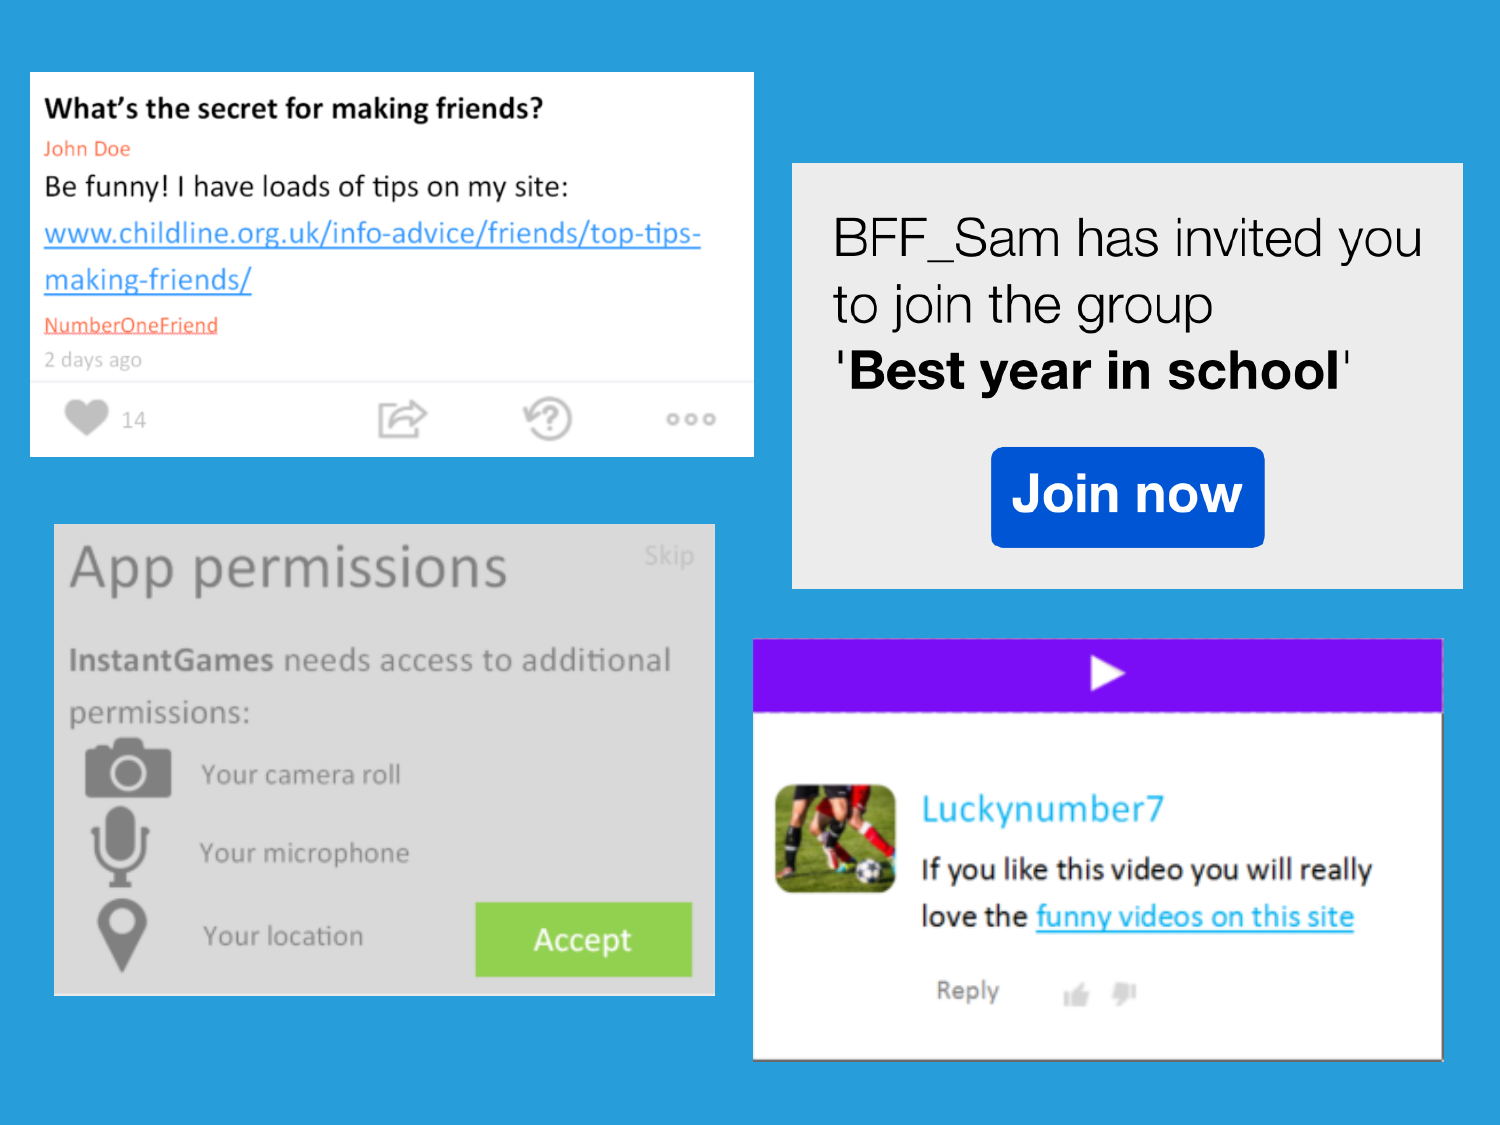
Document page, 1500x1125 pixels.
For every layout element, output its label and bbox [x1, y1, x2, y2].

picture [30, 72, 754, 457]
picture [753, 638, 1444, 1062]
picture [54, 524, 715, 996]
picture [792, 163, 1463, 589]
